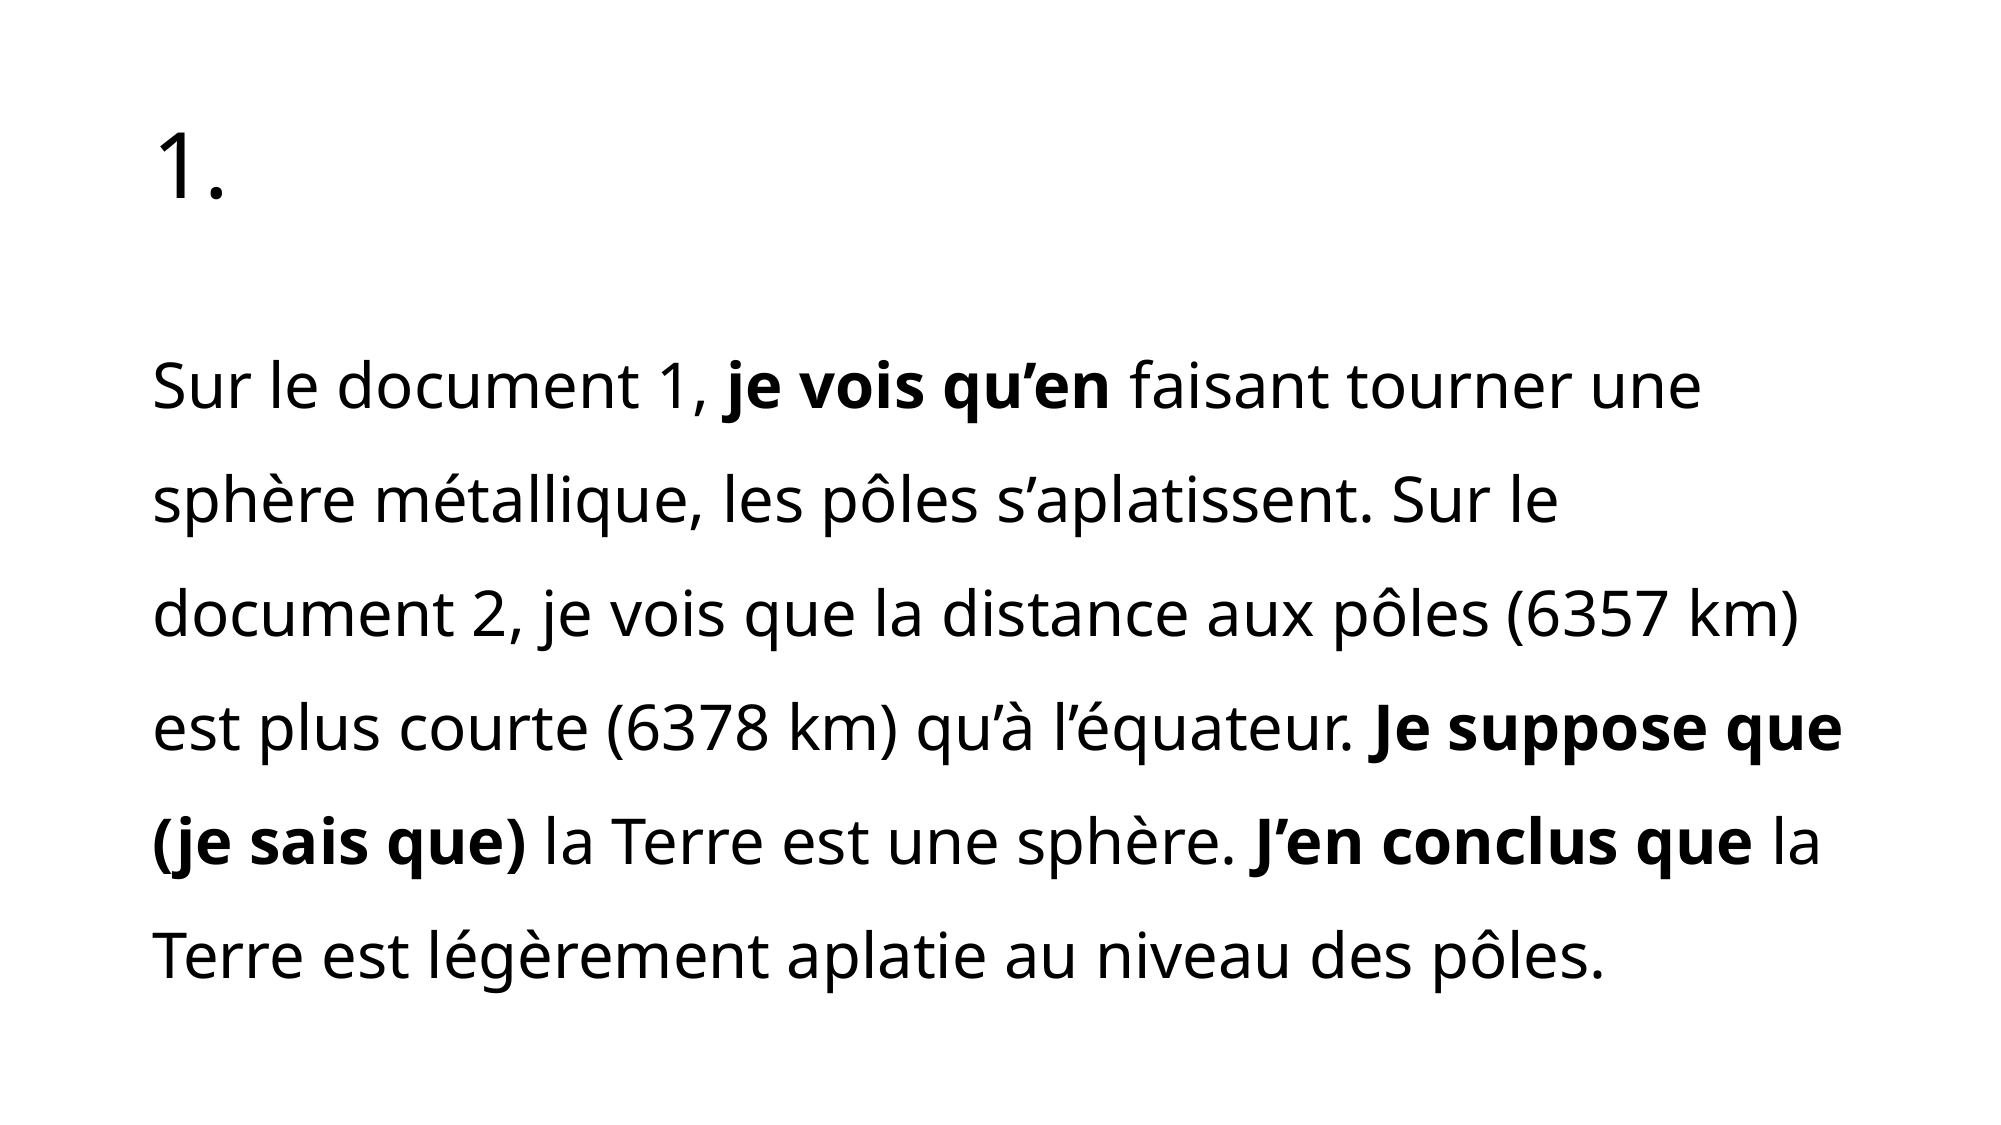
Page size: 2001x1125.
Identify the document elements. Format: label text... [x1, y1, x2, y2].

title 1. [137, 59, 1863, 278]
list Sur le document 1, je vois qu’en faisant tourner une sphère métallique, les pôles s’aplatissent. Sur le document 2, je vois que la distance aux pôles (6357 km) est plus courte (6378 km) qu’à l’équateur. Je suppose que (je sais que) la Terre est une sphère. J’en conclus que la Terre est légèrement aplatie au niveau des pôles. [137, 299, 1863, 1014]
